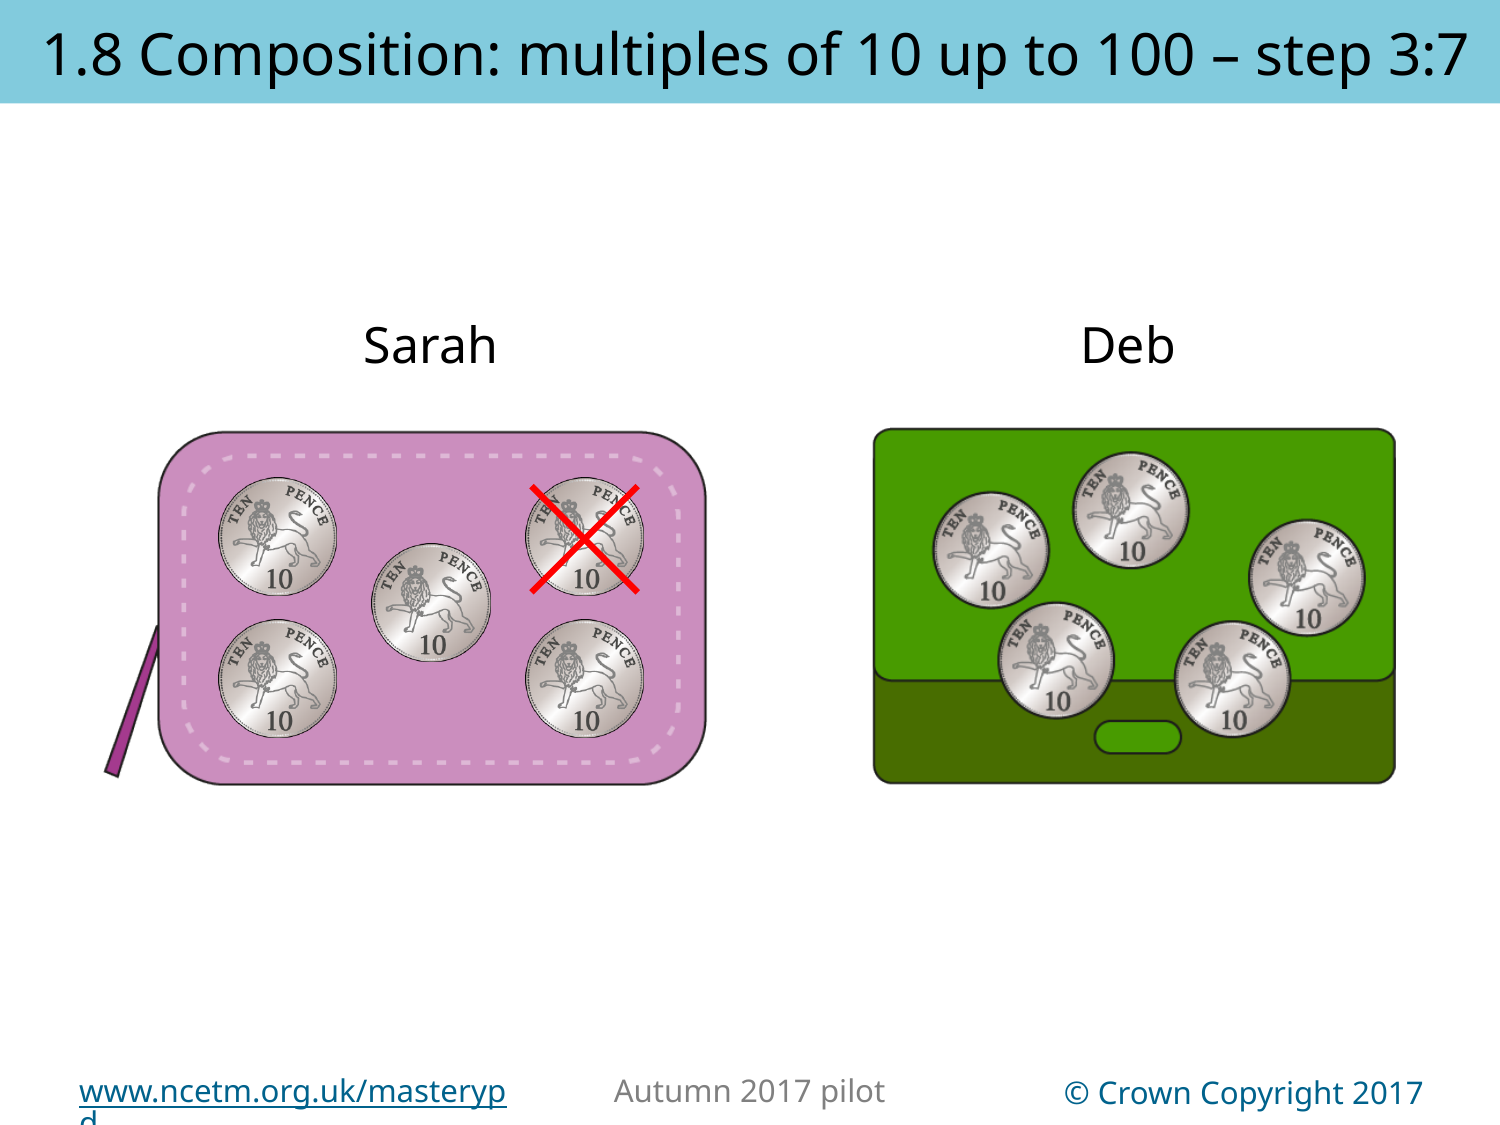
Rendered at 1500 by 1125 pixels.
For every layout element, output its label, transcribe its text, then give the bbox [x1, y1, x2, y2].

text_box Deb [1045, 305, 1211, 381]
picture [103, 427, 1397, 788]
list 1.8 Composition: multiples of 10 up to 100 – step 3:7 [0, 0, 1500, 104]
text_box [531, 485, 638, 593]
text_box Sarah [348, 305, 514, 381]
